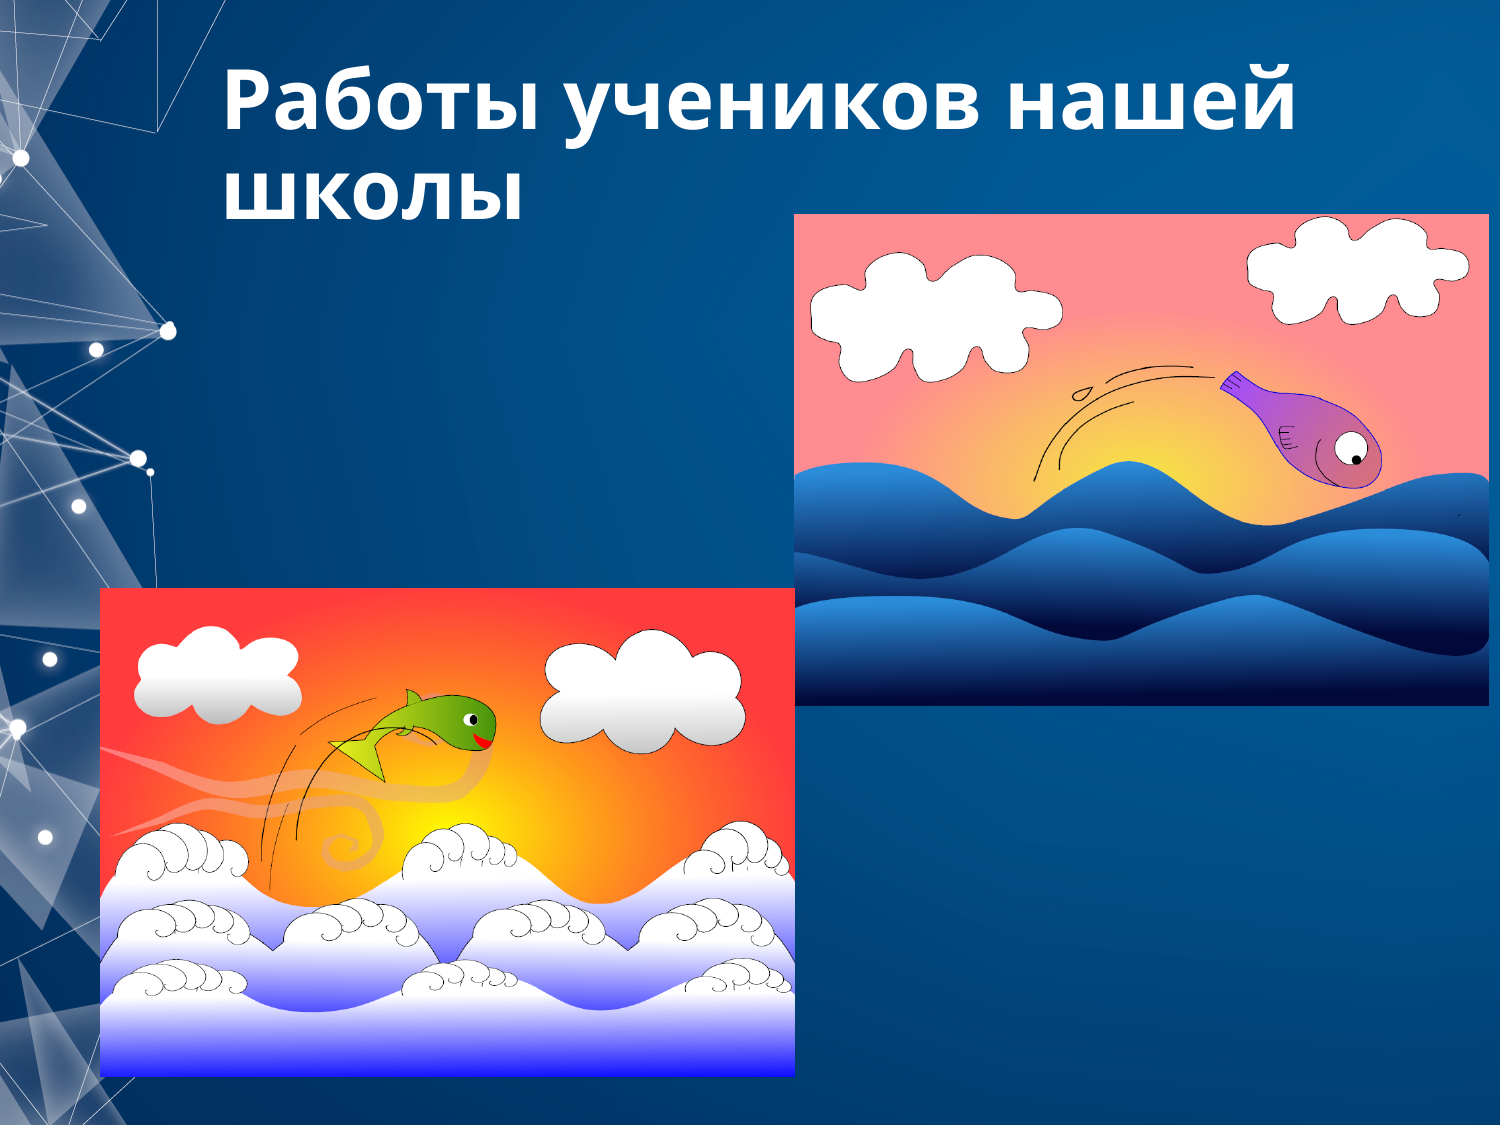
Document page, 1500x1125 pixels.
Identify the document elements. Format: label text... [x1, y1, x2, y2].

title Работы учеников нашей школы [205, 38, 1384, 258]
picture [0, 0, 1500, 1125]
